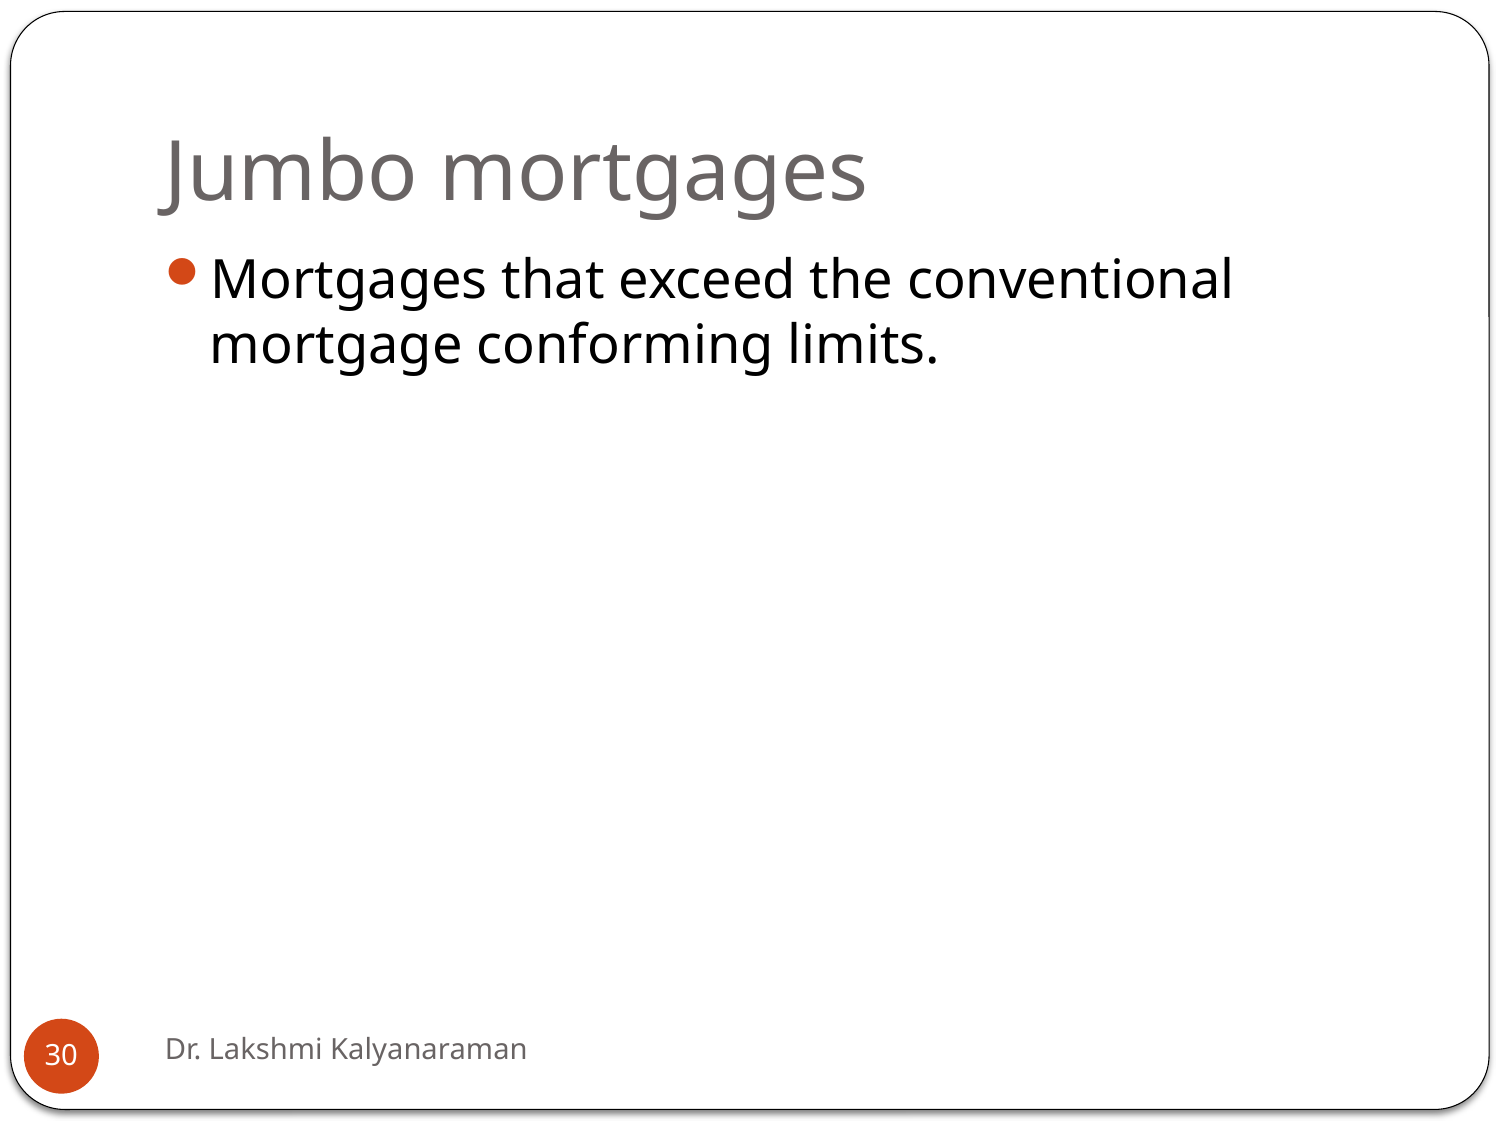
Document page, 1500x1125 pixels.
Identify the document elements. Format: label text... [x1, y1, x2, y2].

slide_number 30 [23, 1018, 99, 1094]
footer Dr. Lakshmi Kalyanaraman [150, 1012, 800, 1088]
title Jumbo mortgages [150, 45, 1425, 233]
list Mortgages that exceed the conventional mortgage conforming limits. [150, 237, 1425, 988]
